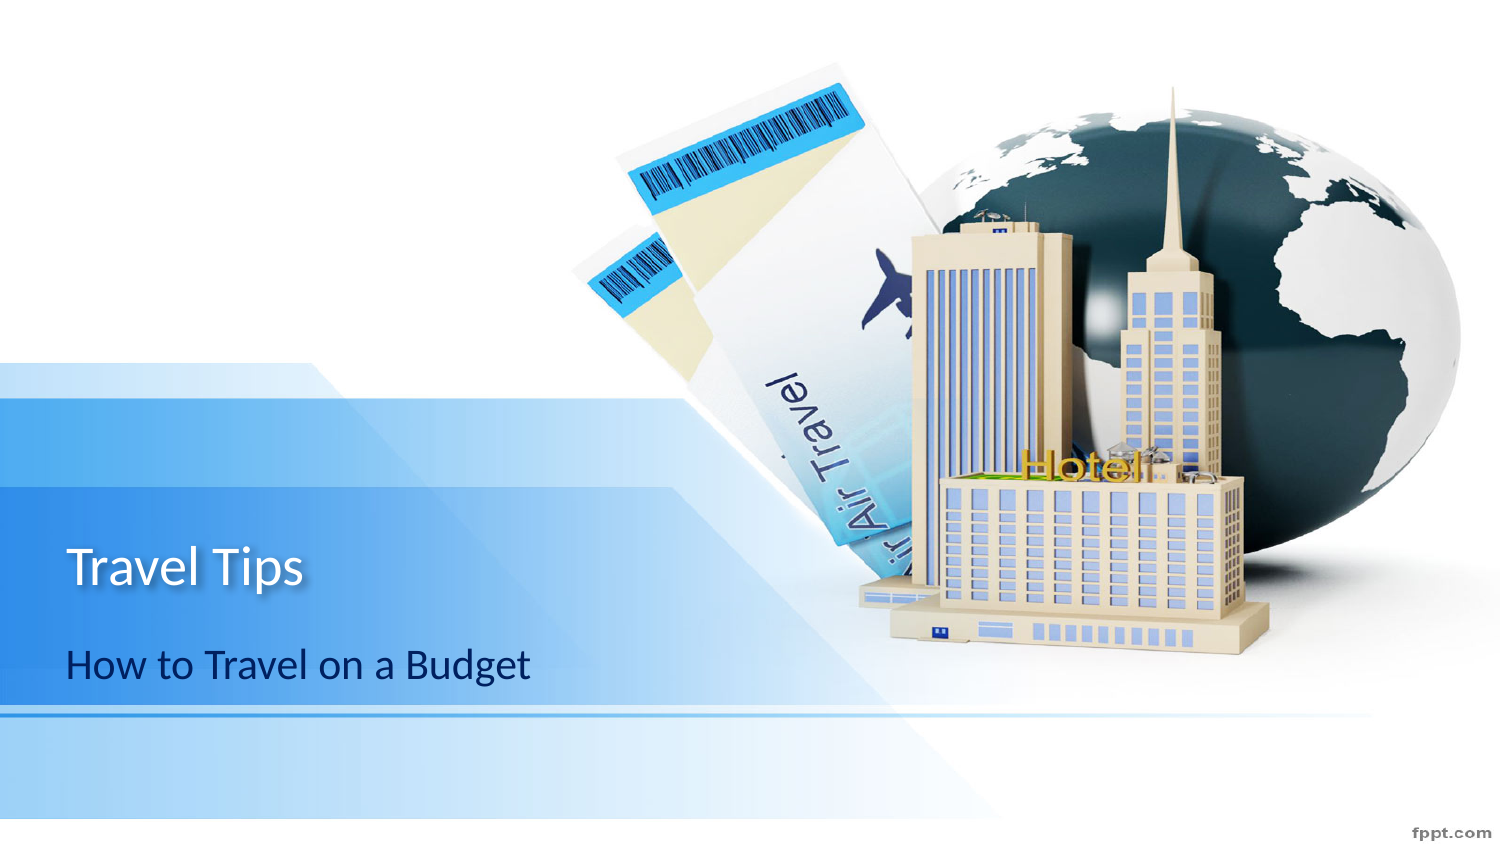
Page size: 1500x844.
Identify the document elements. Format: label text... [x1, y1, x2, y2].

picture [0, 0, 1500, 844]
subtitle How to Travel on a Budget [50, 628, 1101, 704]
title Travel Tips [51, 459, 1327, 667]
